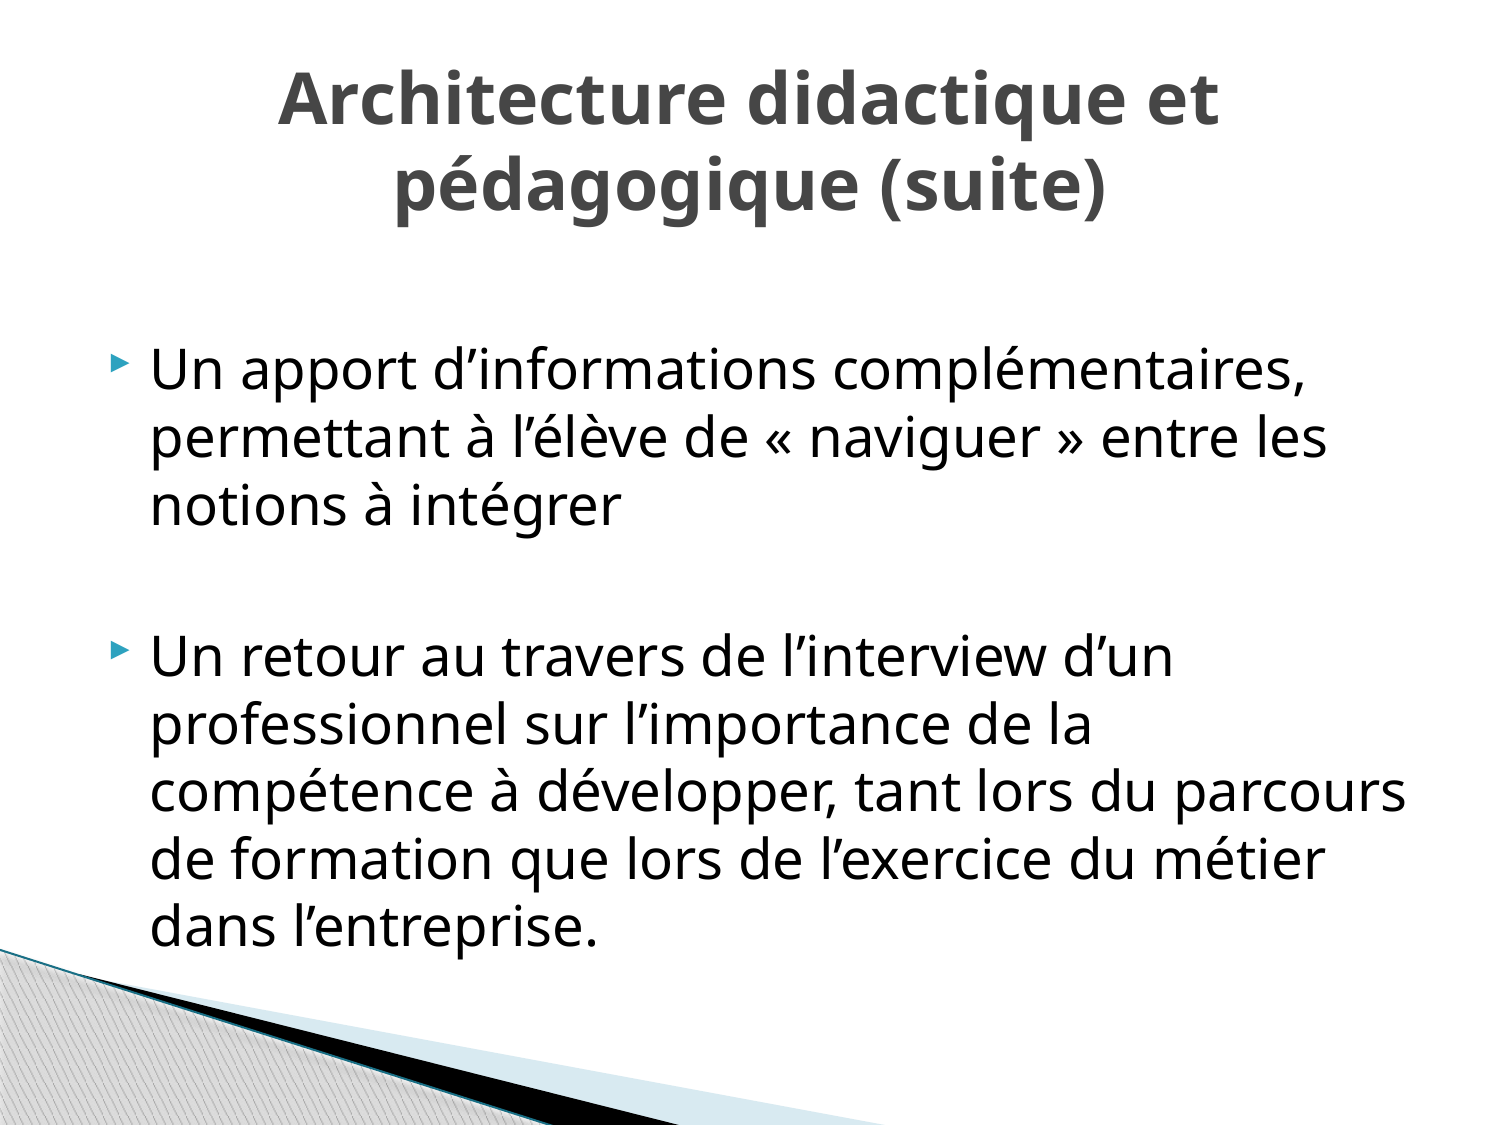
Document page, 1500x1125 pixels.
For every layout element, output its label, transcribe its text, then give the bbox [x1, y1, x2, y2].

title Architecture didactique et pédagogique (suite) [75, 45, 1425, 233]
list Un apport d’informations complémentaires, permettant à l’élève de « naviguer » entre les notions à intégrer Un retour au travers de l’interview d’un professionnel sur l’importance de la compétence à développer, tant lors du parcours de formation que lors de l’exercice du métier dans l’entreprise. [75, 326, 1425, 986]
